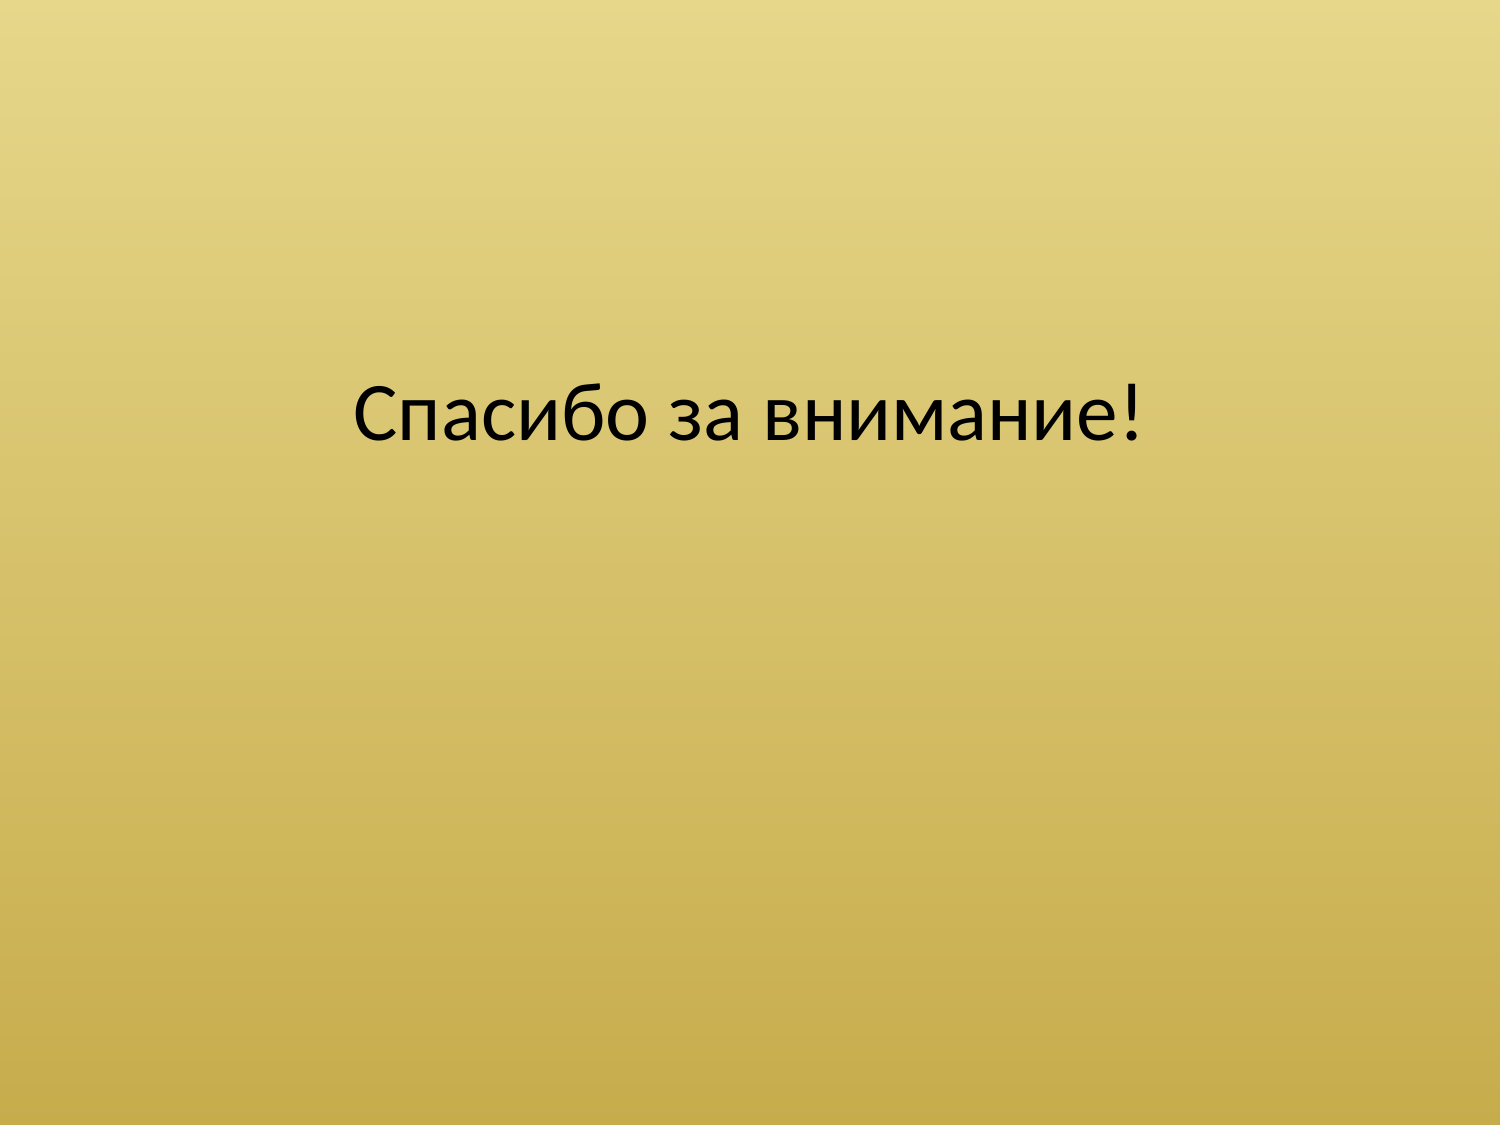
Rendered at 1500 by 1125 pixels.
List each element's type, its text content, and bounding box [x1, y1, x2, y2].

list Спасибо за внимание! [75, 350, 1425, 1005]
